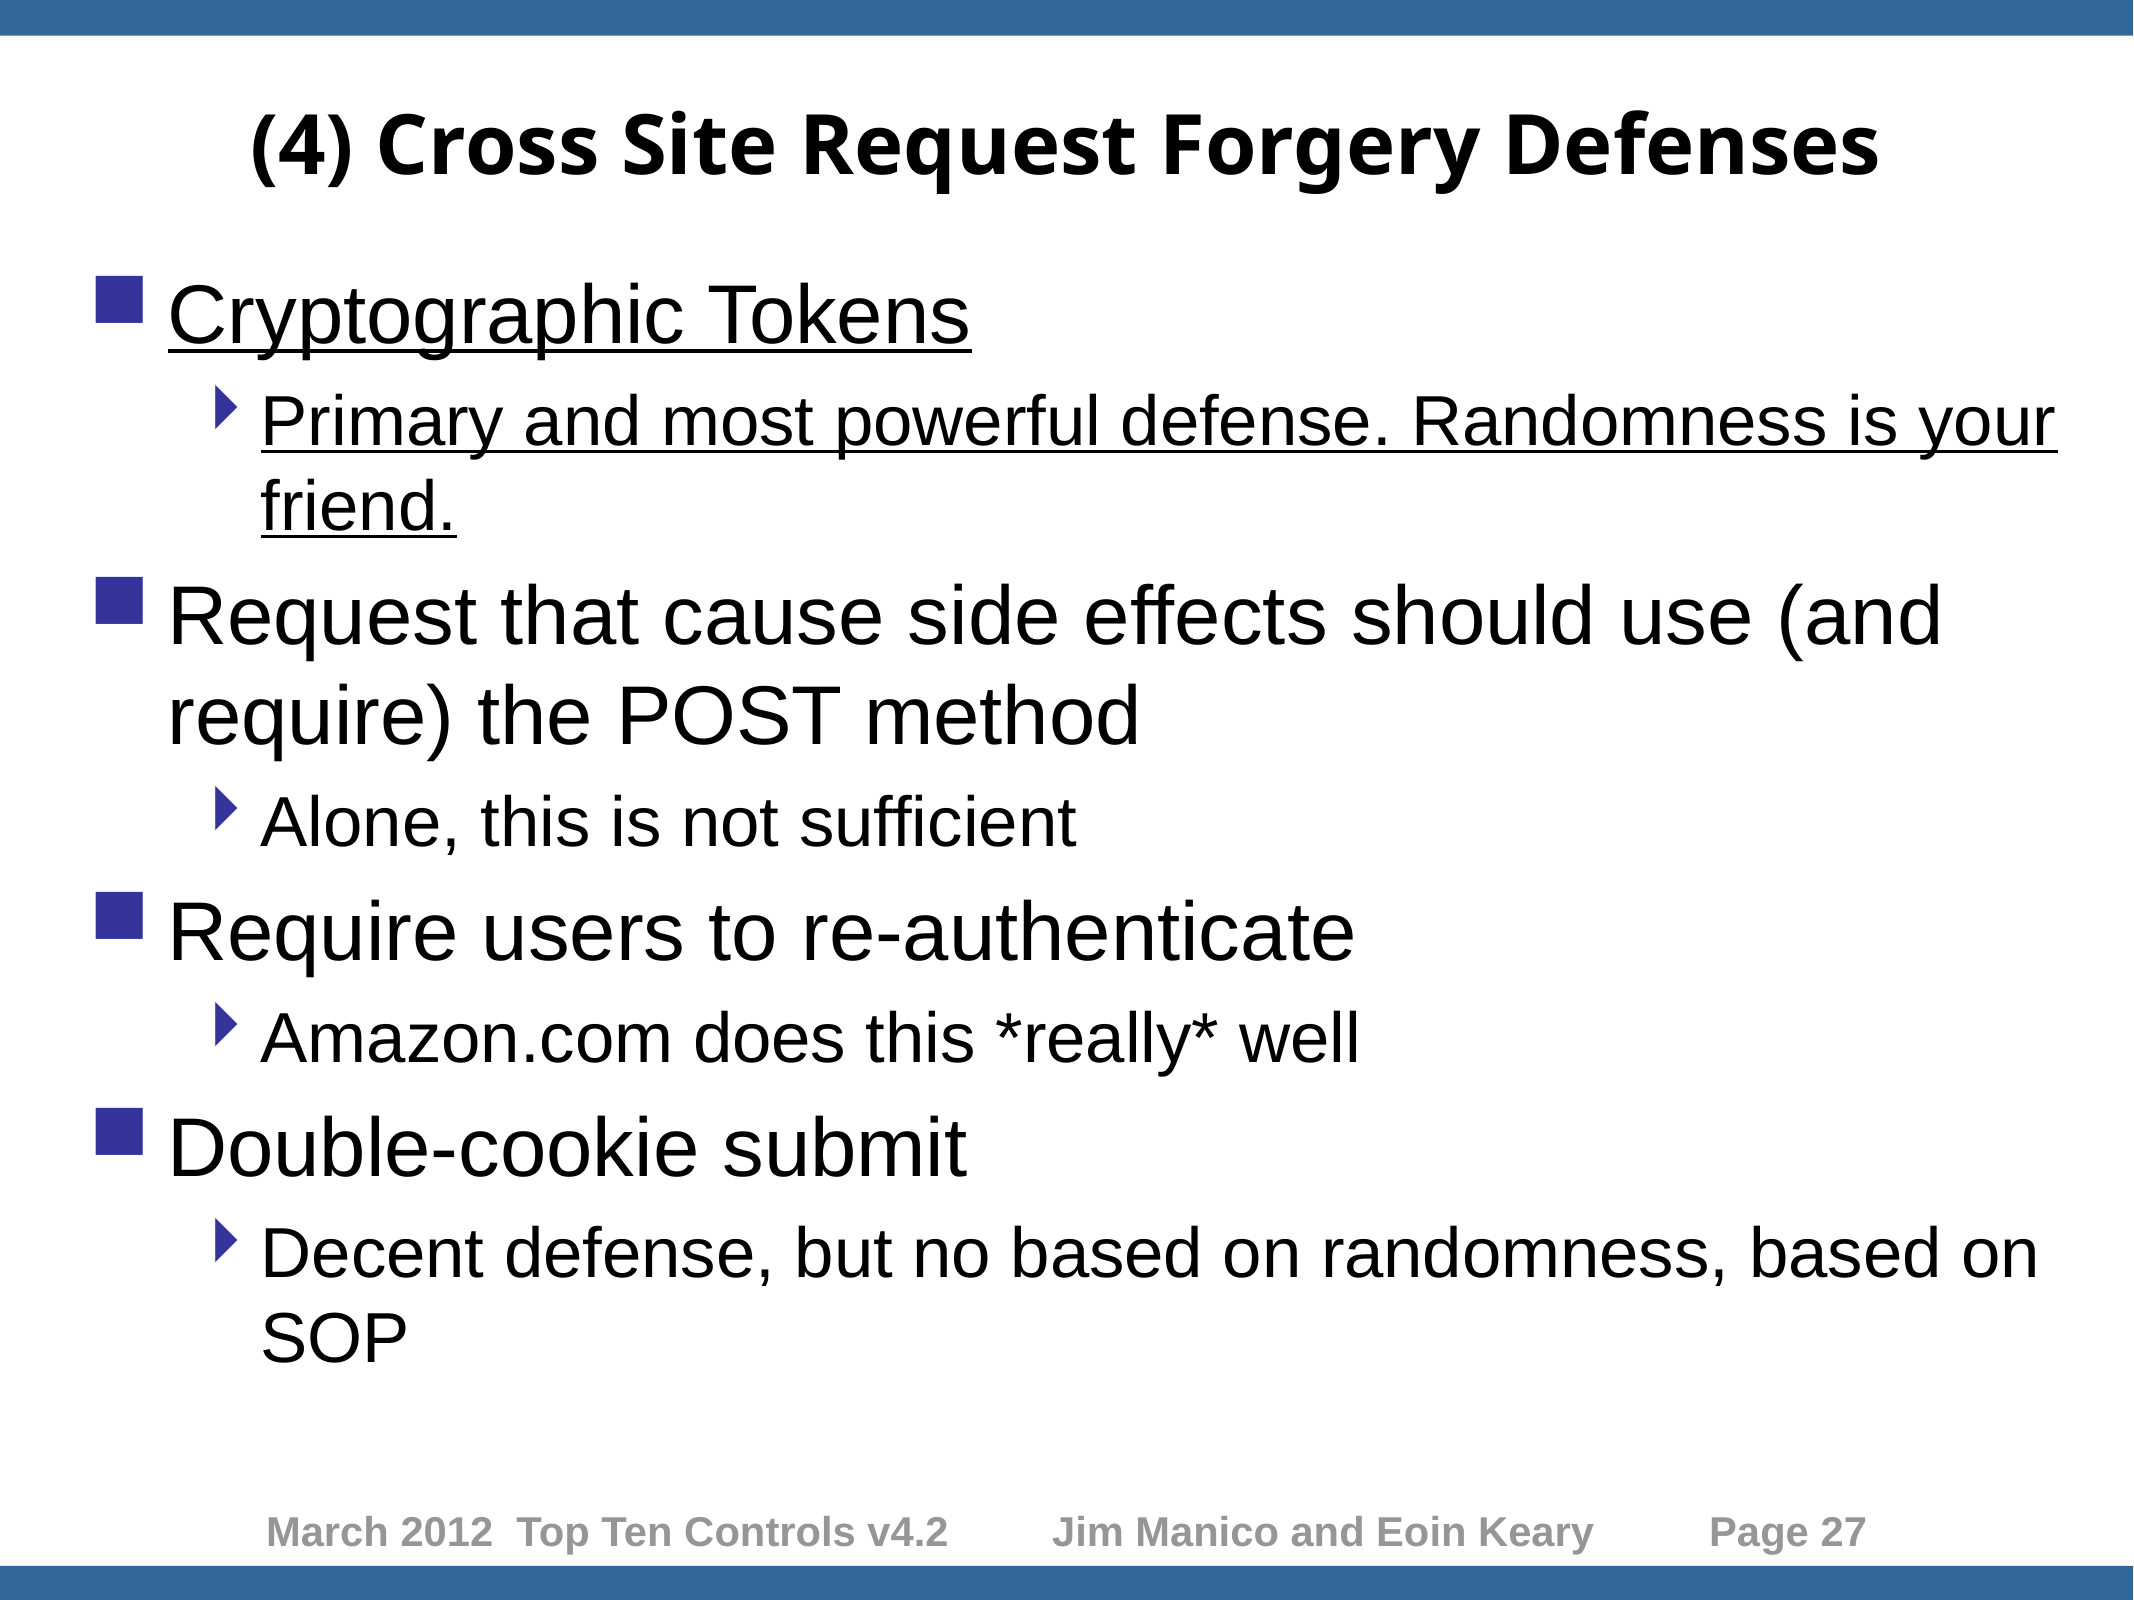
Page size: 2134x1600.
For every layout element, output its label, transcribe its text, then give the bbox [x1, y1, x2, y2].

title (4) Cross Site Request Forgery Defenses [0, 48, 2134, 233]
list Cryptographic Tokens Primary and most powerful defense. Randomness is your friend. Request that cause side effects should use (and require) the POST method Alone, this is not sufficient Require users to re-authenticate Amazon.com does this *really* well Double-cookie submit Decent defense, but no based on randomness, based on SOP [66, 249, 2080, 1438]
